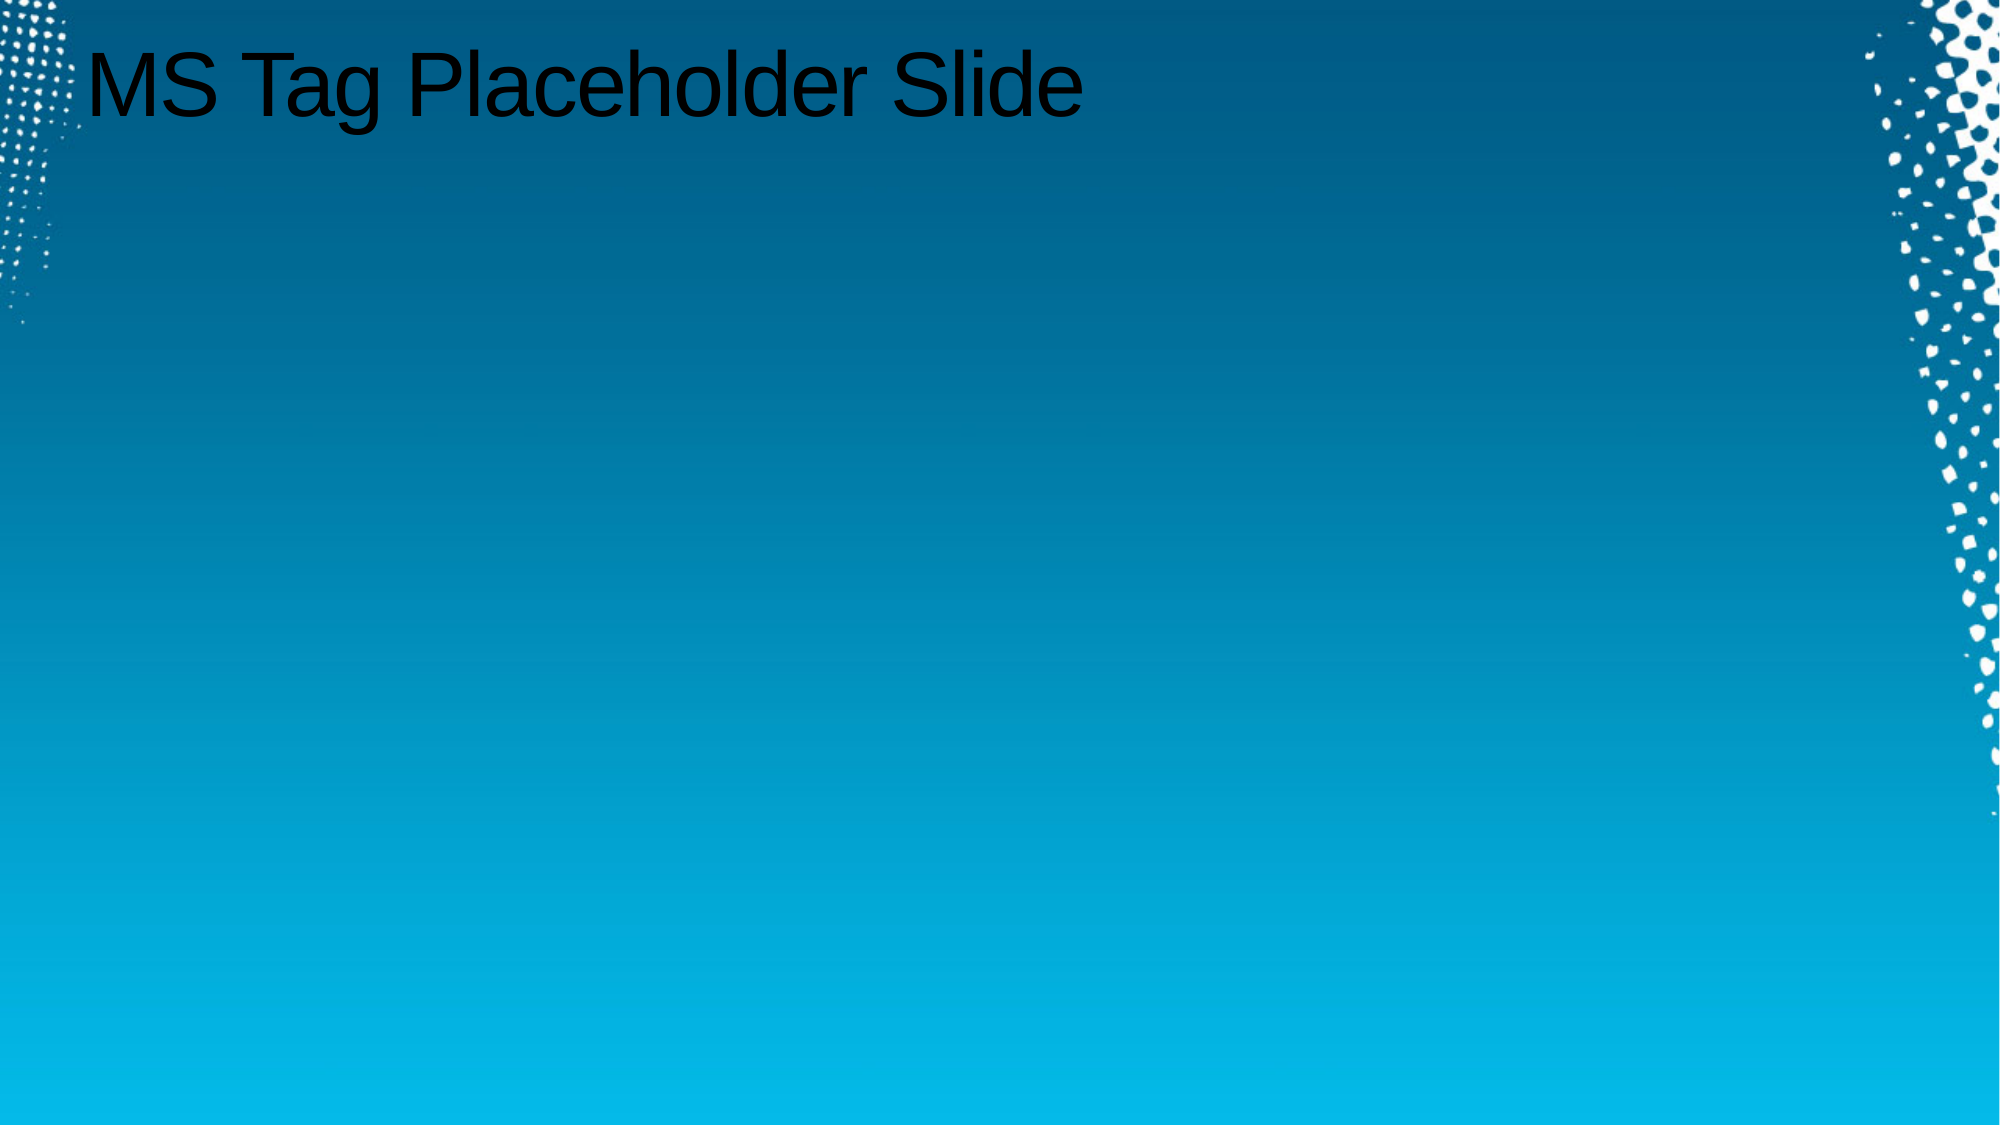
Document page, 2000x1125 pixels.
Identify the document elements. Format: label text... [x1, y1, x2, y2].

picture [30, 14, 40, 23]
picture [1982, 714, 1993, 729]
picture [16, 22, 23, 34]
picture [38, 74, 47, 80]
picture [18, 13, 26, 19]
picture [1914, 308, 1929, 326]
picture [1958, 445, 1968, 460]
picture [1925, 87, 1941, 99]
picture [1900, 240, 1912, 254]
picture [1938, 122, 1950, 133]
picture [16, 143, 21, 151]
picture [43, 42, 49, 53]
picture [1952, 502, 1967, 516]
picture [11, 55, 21, 64]
picture [1945, 213, 1955, 220]
picture [1898, 188, 1912, 198]
picture [41, 59, 48, 67]
picture [1988, 547, 2000, 561]
picture [1932, 235, 1943, 241]
picture [1935, 177, 1945, 189]
picture [1909, 274, 1920, 291]
picture [1963, 589, 1976, 607]
picture [3, 10, 11, 18]
picture [1950, 359, 1960, 366]
title MS Tag Placeholder Slide [85, 37, 1914, 138]
picture [1979, 657, 1995, 676]
picture [1955, 246, 1965, 256]
picture [1935, 379, 1948, 391]
picture [1980, 460, 1987, 469]
picture [1928, 399, 1939, 415]
picture [1926, 344, 1939, 358]
picture [31, 131, 37, 138]
picture [1969, 625, 1985, 642]
picture [1991, 637, 2000, 652]
picture [1955, 557, 1965, 573]
picture [33, 0, 42, 10]
picture [1935, 431, 1946, 449]
picture [1983, 404, 1992, 414]
picture [45, 16, 55, 24]
picture [1946, 155, 1961, 167]
picture [33, 116, 40, 124]
picture [1993, 321, 2000, 339]
picture [0, 155, 5, 163]
picture [1922, 200, 1934, 207]
picture [28, 42, 36, 53]
picture [58, 32, 66, 41]
picture [1994, 382, 2000, 391]
picture [34, 101, 43, 111]
picture [9, 84, 15, 91]
picture [1935, 0, 2000, 306]
picture [1914, 164, 1923, 177]
picture [33, 88, 42, 97]
picture [1990, 492, 2000, 505]
picture [55, 62, 62, 69]
picture [1963, 335, 1972, 344]
picture [1953, 301, 1962, 312]
picture [1941, 324, 1952, 332]
picture [1972, 312, 1985, 322]
picture [1988, 691, 2000, 709]
picture [1972, 570, 1986, 583]
picture [1889, 152, 1901, 166]
picture [1963, 278, 1976, 291]
picture [56, 47, 64, 55]
picture [1981, 604, 2000, 620]
picture [1920, 257, 1932, 264]
picture [1942, 465, 1958, 483]
picture [1963, 535, 1977, 550]
picture [17, 129, 23, 136]
picture [47, 0, 57, 10]
picture [13, 41, 25, 49]
picture [1960, 392, 1970, 403]
picture [1957, 187, 1971, 200]
picture [1968, 481, 1978, 492]
picture [1892, 212, 1902, 216]
picture [1925, 141, 1935, 155]
picture [1991, 747, 2000, 765]
picture [0, 24, 9, 33]
picture [10, 69, 17, 78]
picture [24, 72, 32, 79]
picture [29, 27, 38, 38]
picture [1911, 223, 1918, 230]
picture [1974, 683, 1985, 694]
picture [1978, 517, 1987, 527]
picture [1995, 582, 2000, 595]
picture [18, 0, 29, 6]
picture [1930, 291, 1941, 297]
picture [1973, 368, 1982, 380]
picture [1921, 0, 1934, 8]
picture [42, 31, 53, 39]
picture [1992, 438, 2000, 448]
picture [54, 76, 60, 83]
picture [6, 97, 12, 105]
picture [1946, 525, 1956, 533]
picture [1919, 367, 1930, 378]
picture [1984, 349, 1992, 357]
picture [1942, 269, 1953, 276]
picture [26, 57, 34, 68]
picture [1948, 413, 1958, 424]
picture [1915, 109, 1924, 119]
picture [1929, 27, 1945, 45]
picture [0, 40, 9, 45]
picture [1970, 426, 1980, 436]
